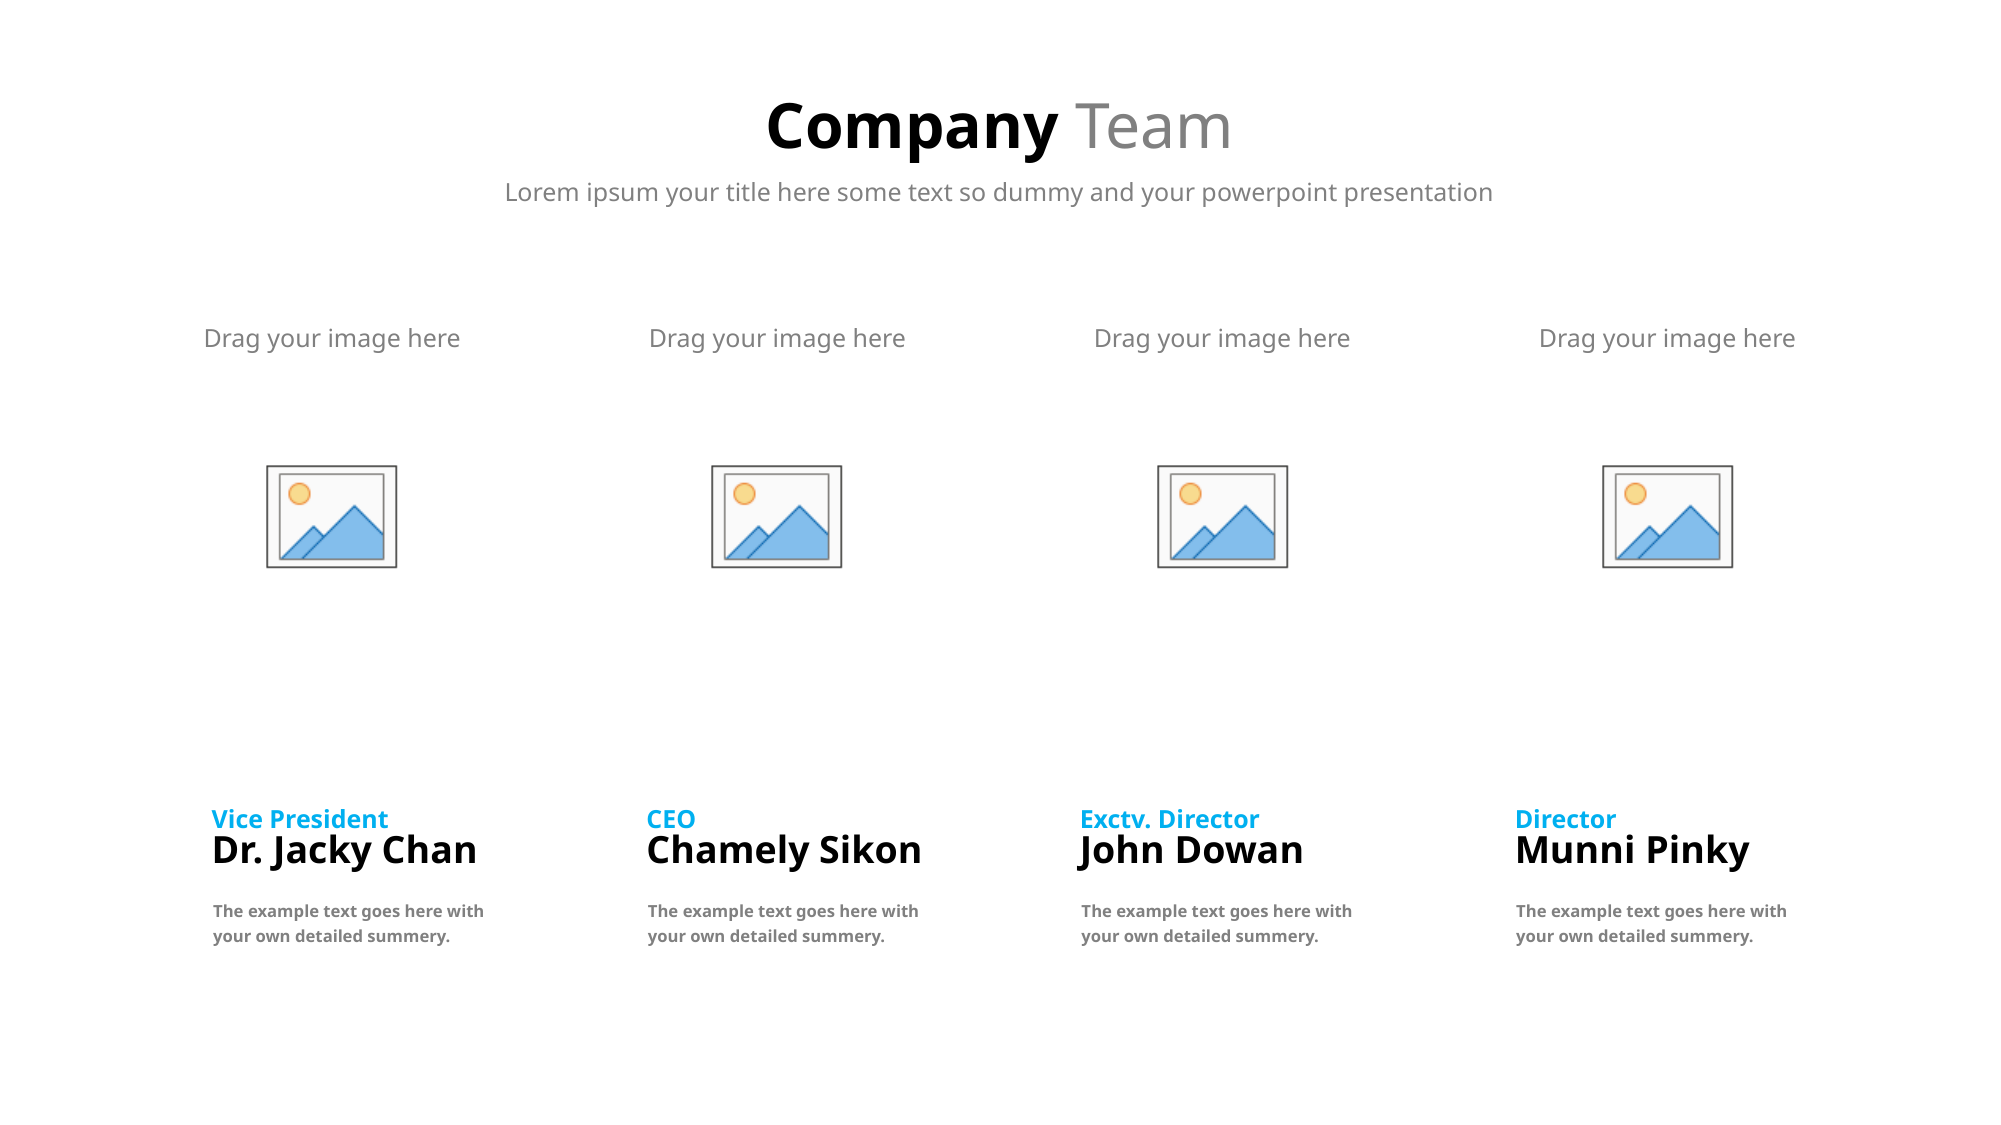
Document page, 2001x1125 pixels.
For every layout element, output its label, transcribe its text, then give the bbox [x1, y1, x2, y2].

picture [1466, 315, 1870, 719]
picture [1020, 315, 1425, 719]
title Company Team [137, 78, 1863, 179]
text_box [196, 788, 534, 954]
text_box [1499, 788, 1837, 954]
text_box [631, 788, 969, 954]
picture [575, 315, 980, 719]
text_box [1065, 788, 1403, 954]
picture [130, 315, 534, 719]
subtitle Lorem ipsum your title here some text so dummy and your powerpoint presentation [137, 179, 1863, 221]
